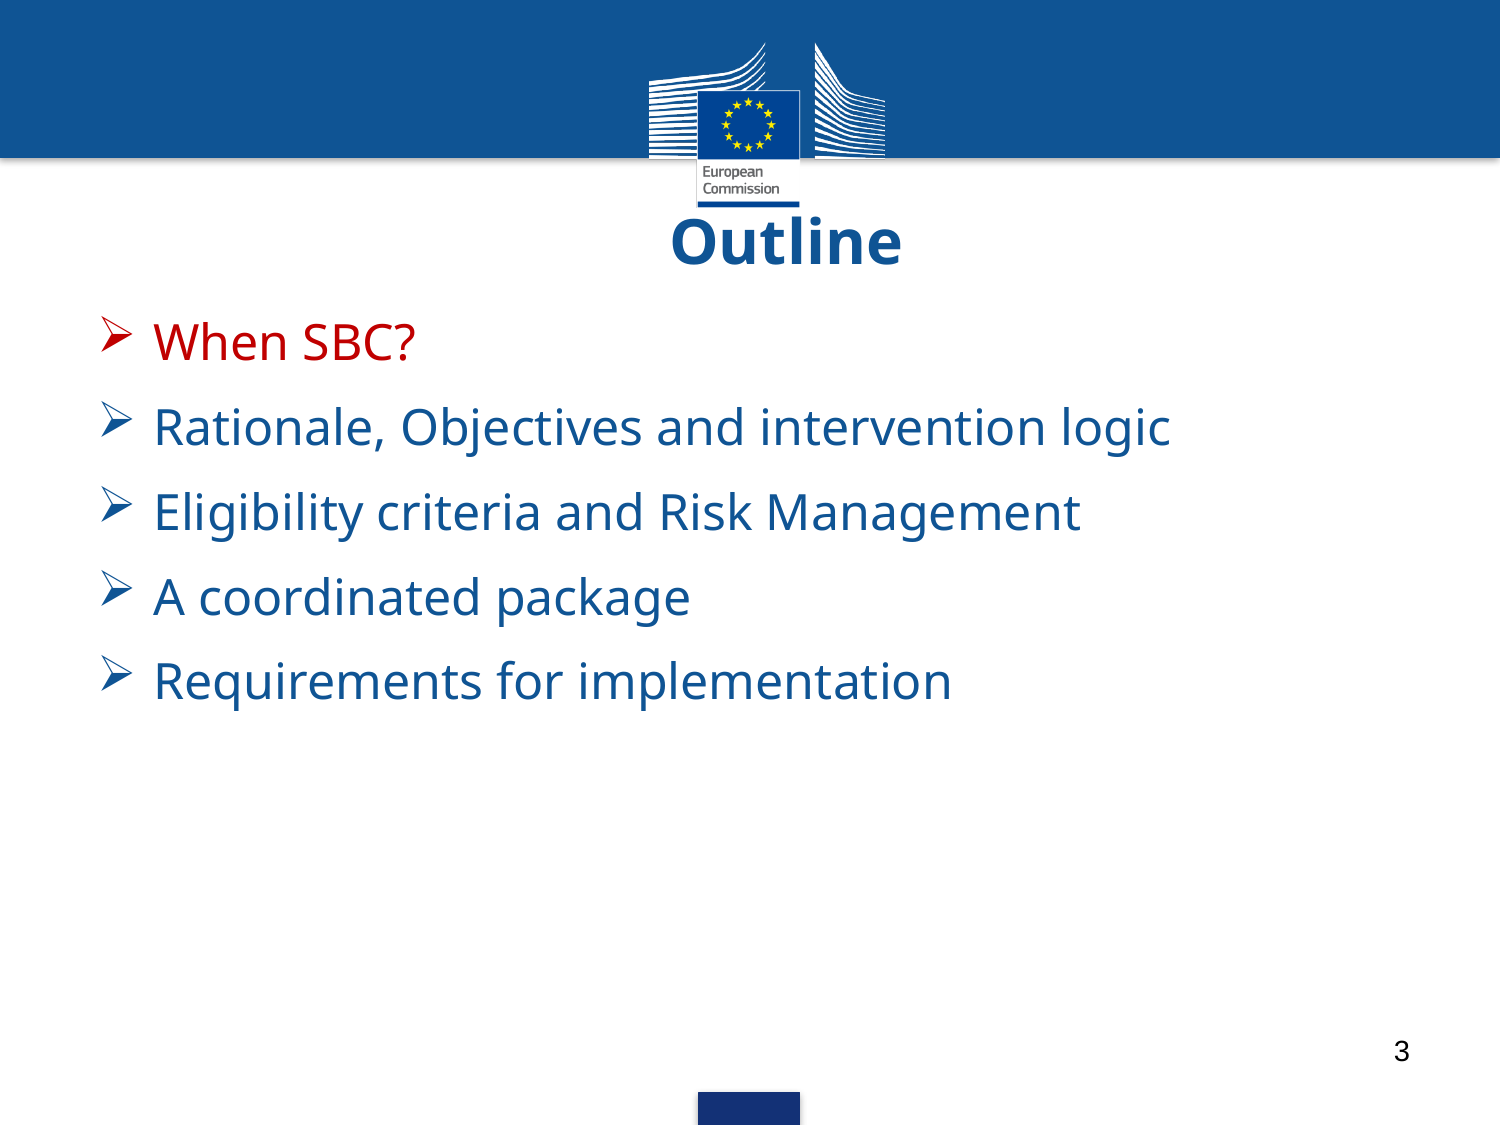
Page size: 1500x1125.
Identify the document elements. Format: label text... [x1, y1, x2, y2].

slide_number 3 [1074, 1024, 1426, 1103]
picture [649, 42, 885, 175]
title Outline [81, 175, 1433, 302]
list When SBC? Rationale, Objectives and intervention logic Eligibility criteria and Risk Management A coordinated package Requirements for implementation [81, 302, 1433, 1083]
